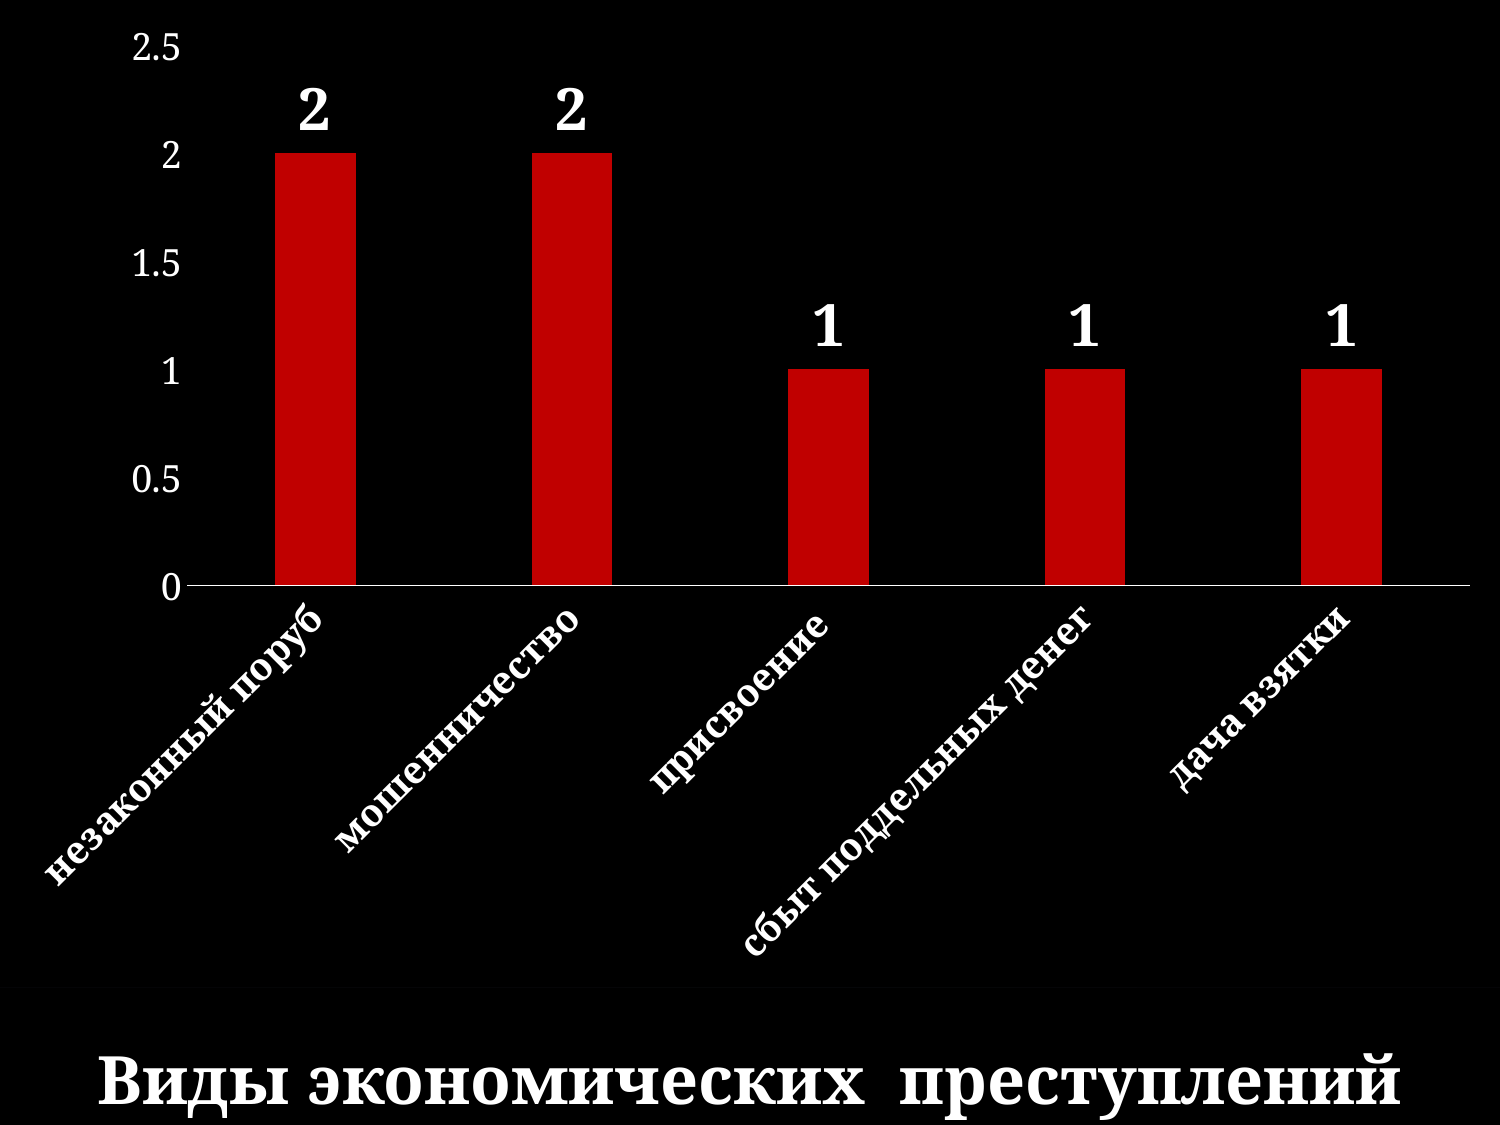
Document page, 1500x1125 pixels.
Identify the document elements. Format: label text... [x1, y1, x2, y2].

title Виды экономических преступлений [0, 1001, 1500, 1125]
chart [0, 0, 1500, 989]
